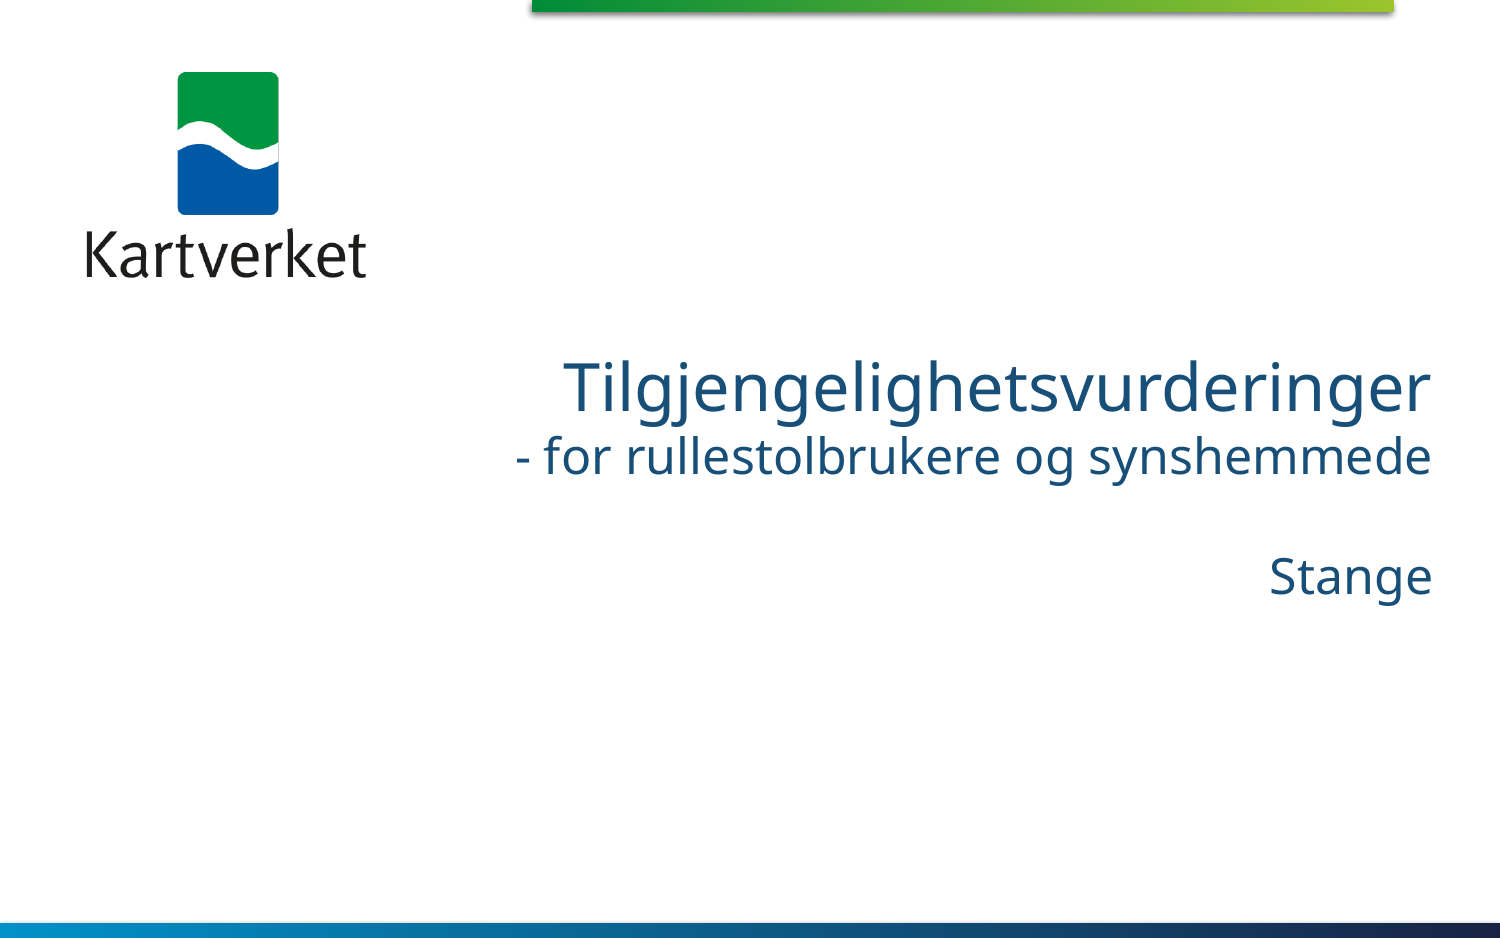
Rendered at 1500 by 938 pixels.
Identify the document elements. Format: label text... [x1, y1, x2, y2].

text_box Tilgjengelighetsvurderinger - for rullestolbrukere og synshemmede Stange [66, 337, 1449, 613]
